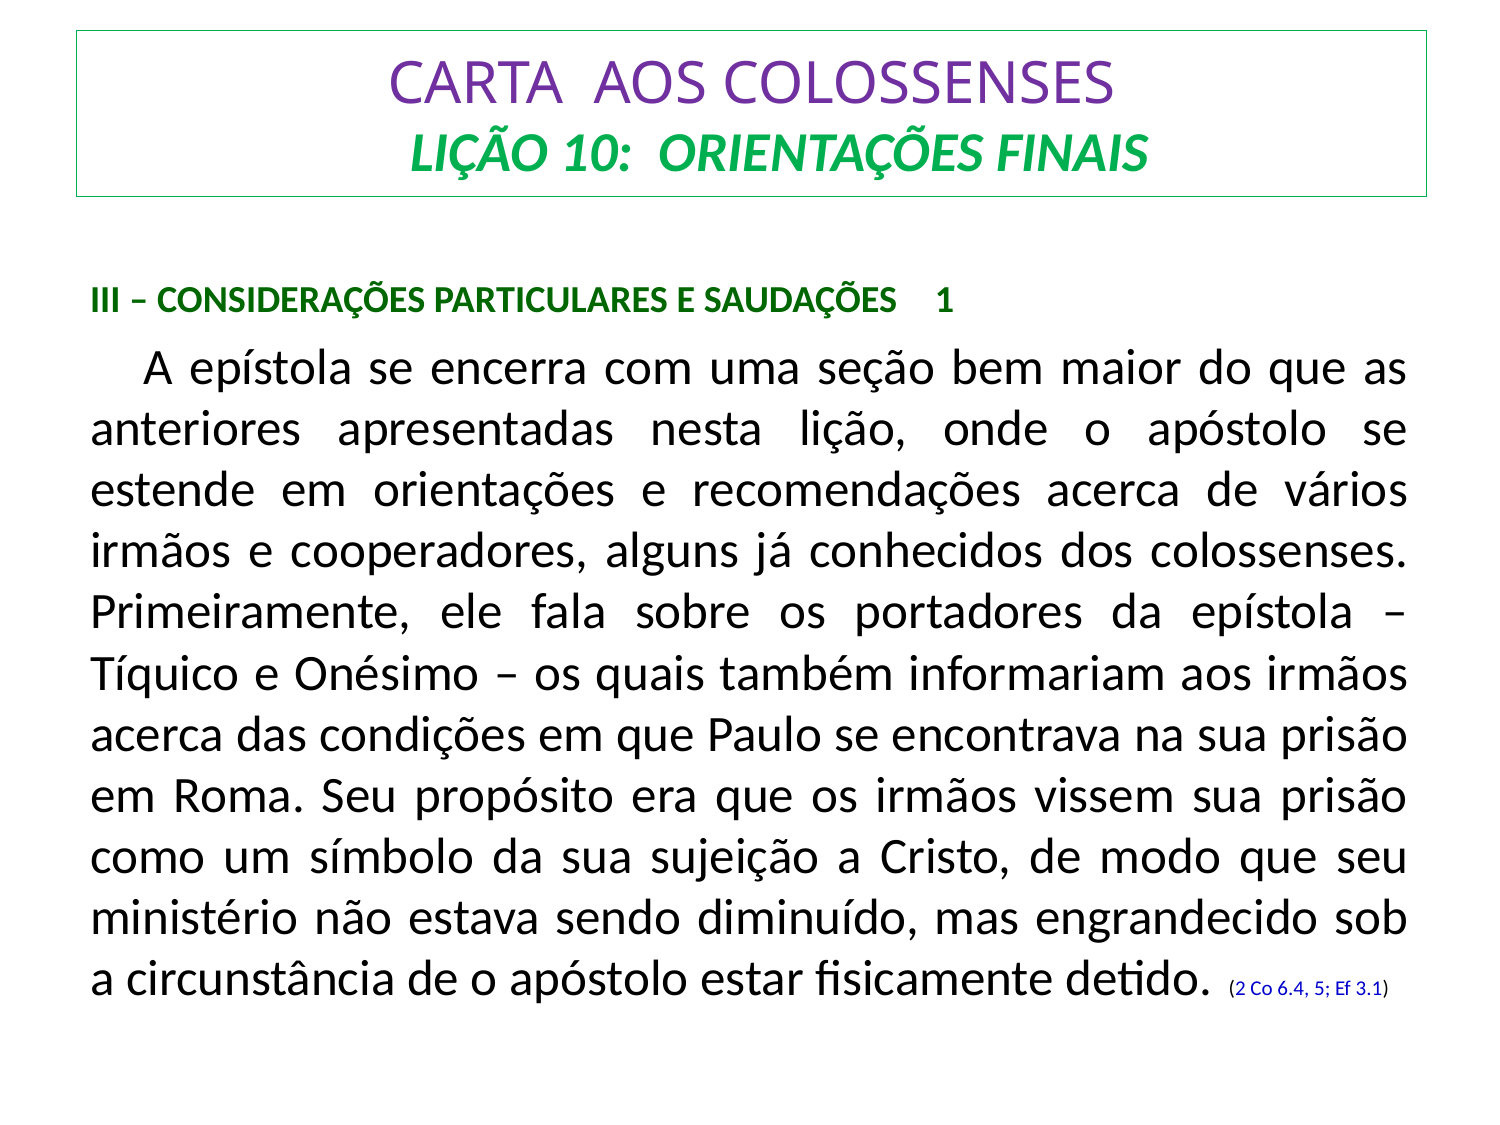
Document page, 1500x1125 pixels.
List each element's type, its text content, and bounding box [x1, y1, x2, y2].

title CARTA AOS COLOSSENSES LIÇÃO 10: ORIENTAÇÕES FINAIS [76, 30, 1427, 197]
list III – CONSIDERAÇÕES PARTICULARES E SAUDAÇÕES 1 A epístola se encerra com uma seção bem maior do que as anteriores apresentadas nesta lição, onde o apóstolo se estende em orientações e recomendações acerca de vários irmãos e cooperadores, alguns já conhecidos dos colossenses. Primeiramente, ele fala sobre os portadores da epístola – Tíquico e Onésimo – os quais também informariam aos irmãos acerca das condições em que Paulo se encontrava na sua prisão em Roma. Seu propósito era que os irmãos vissem sua prisão como um símbolo da sua sujeição a Cristo, de modo que seu ministério não estava sendo diminuído, mas engrandecido sob a circunstância de o apóstolo estar fisicamente detido. (2 Co 6.4, 5; Ef 3.1) [75, 267, 1425, 1047]
